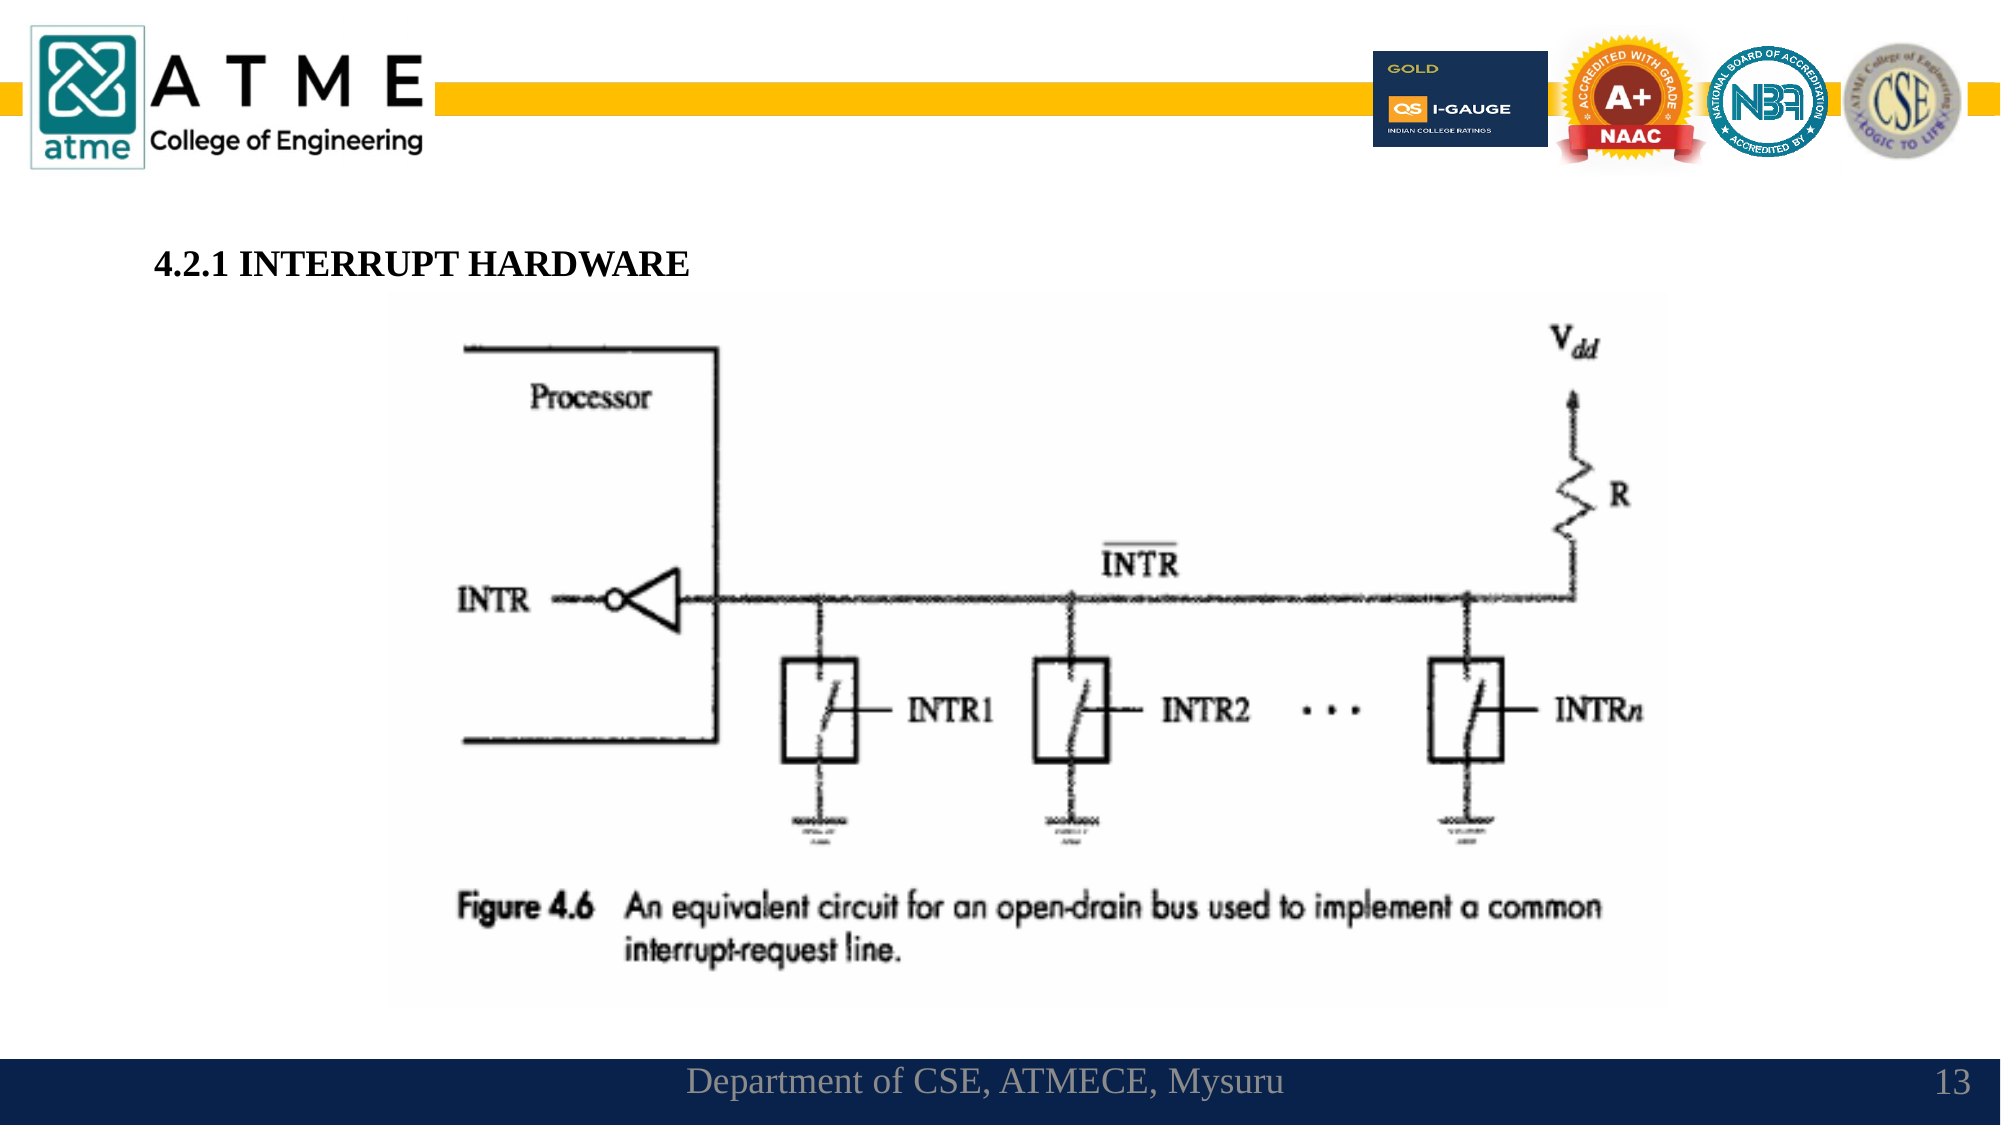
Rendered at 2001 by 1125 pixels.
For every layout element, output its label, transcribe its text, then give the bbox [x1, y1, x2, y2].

text_box 4.2.1 INTERRUPT HARDWARE [139, 231, 1148, 292]
slide_number 13 [1511, 1057, 1972, 1103]
picture [1373, 20, 1828, 180]
picture [0, 1059, 2001, 1125]
picture [22, 15, 435, 178]
picture [1840, 26, 1968, 176]
footer Department of CSE, ATMECE, Mysuru [501, 1056, 1470, 1102]
picture [387, 291, 1669, 1009]
